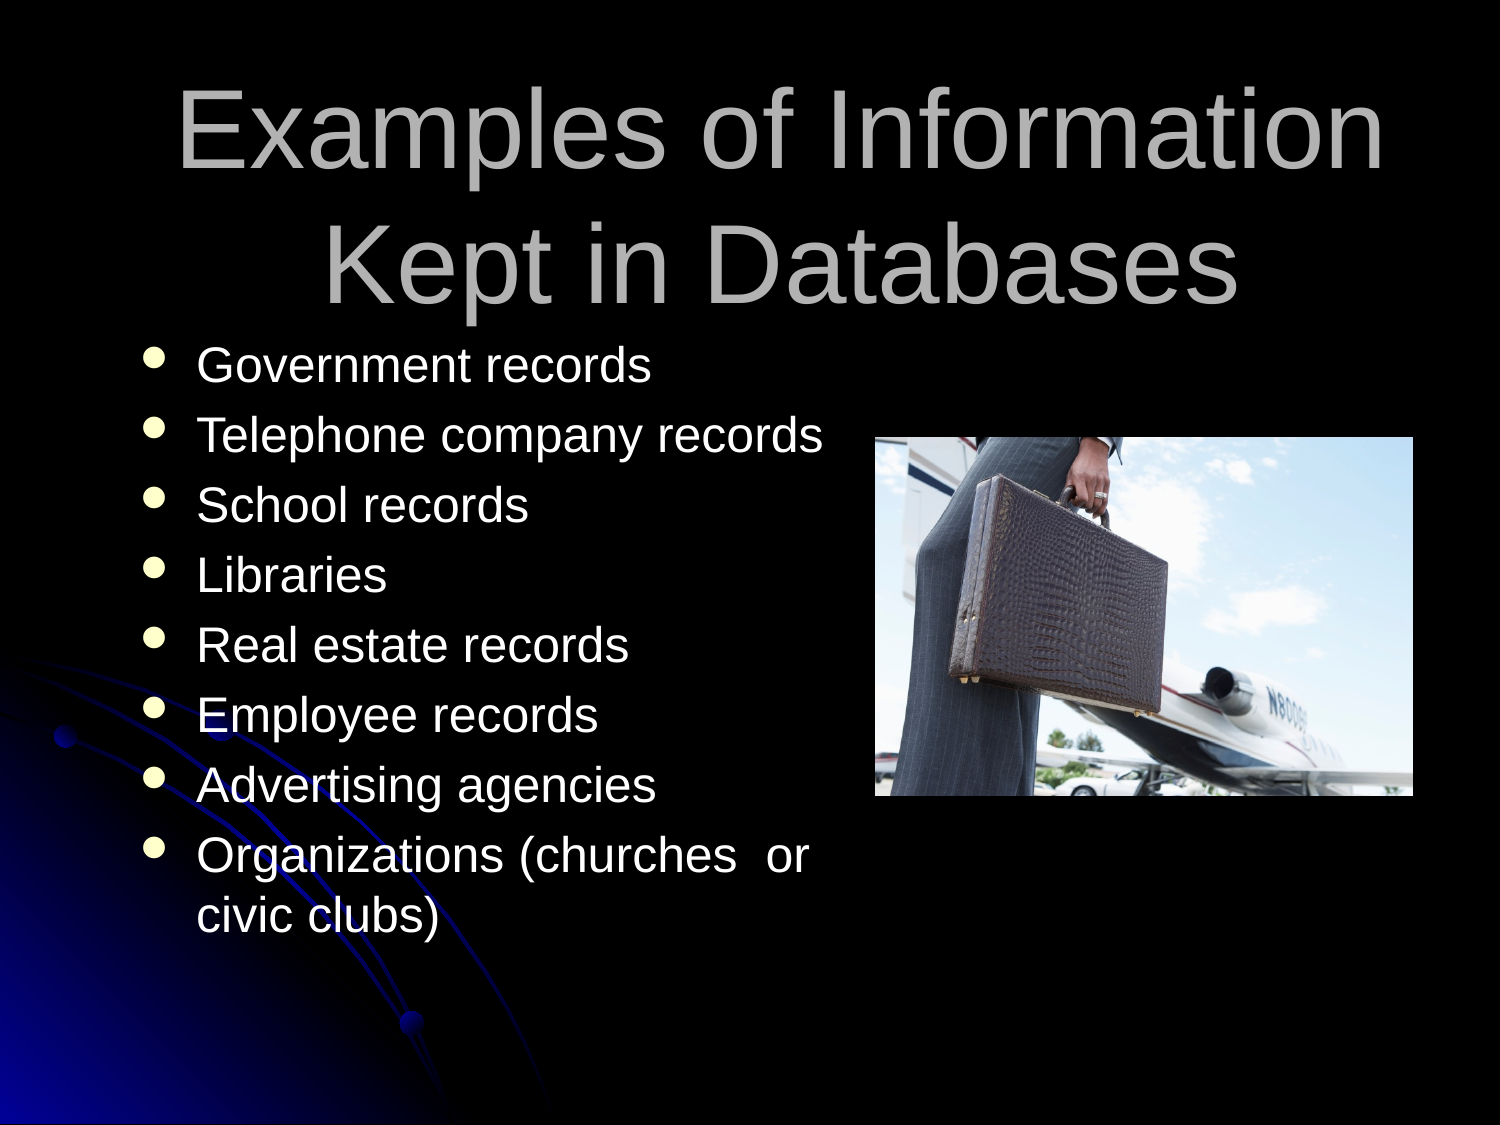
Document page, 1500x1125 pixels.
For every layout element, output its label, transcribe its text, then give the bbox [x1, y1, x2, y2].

title Examples of Information Kept in Databases [112, 87, 1451, 295]
picture [874, 437, 1413, 796]
list Government records Telephone company records School records Libraries Real estate records Employee records Advertising agencies Organizations (churches or civic clubs) [124, 324, 876, 1063]
